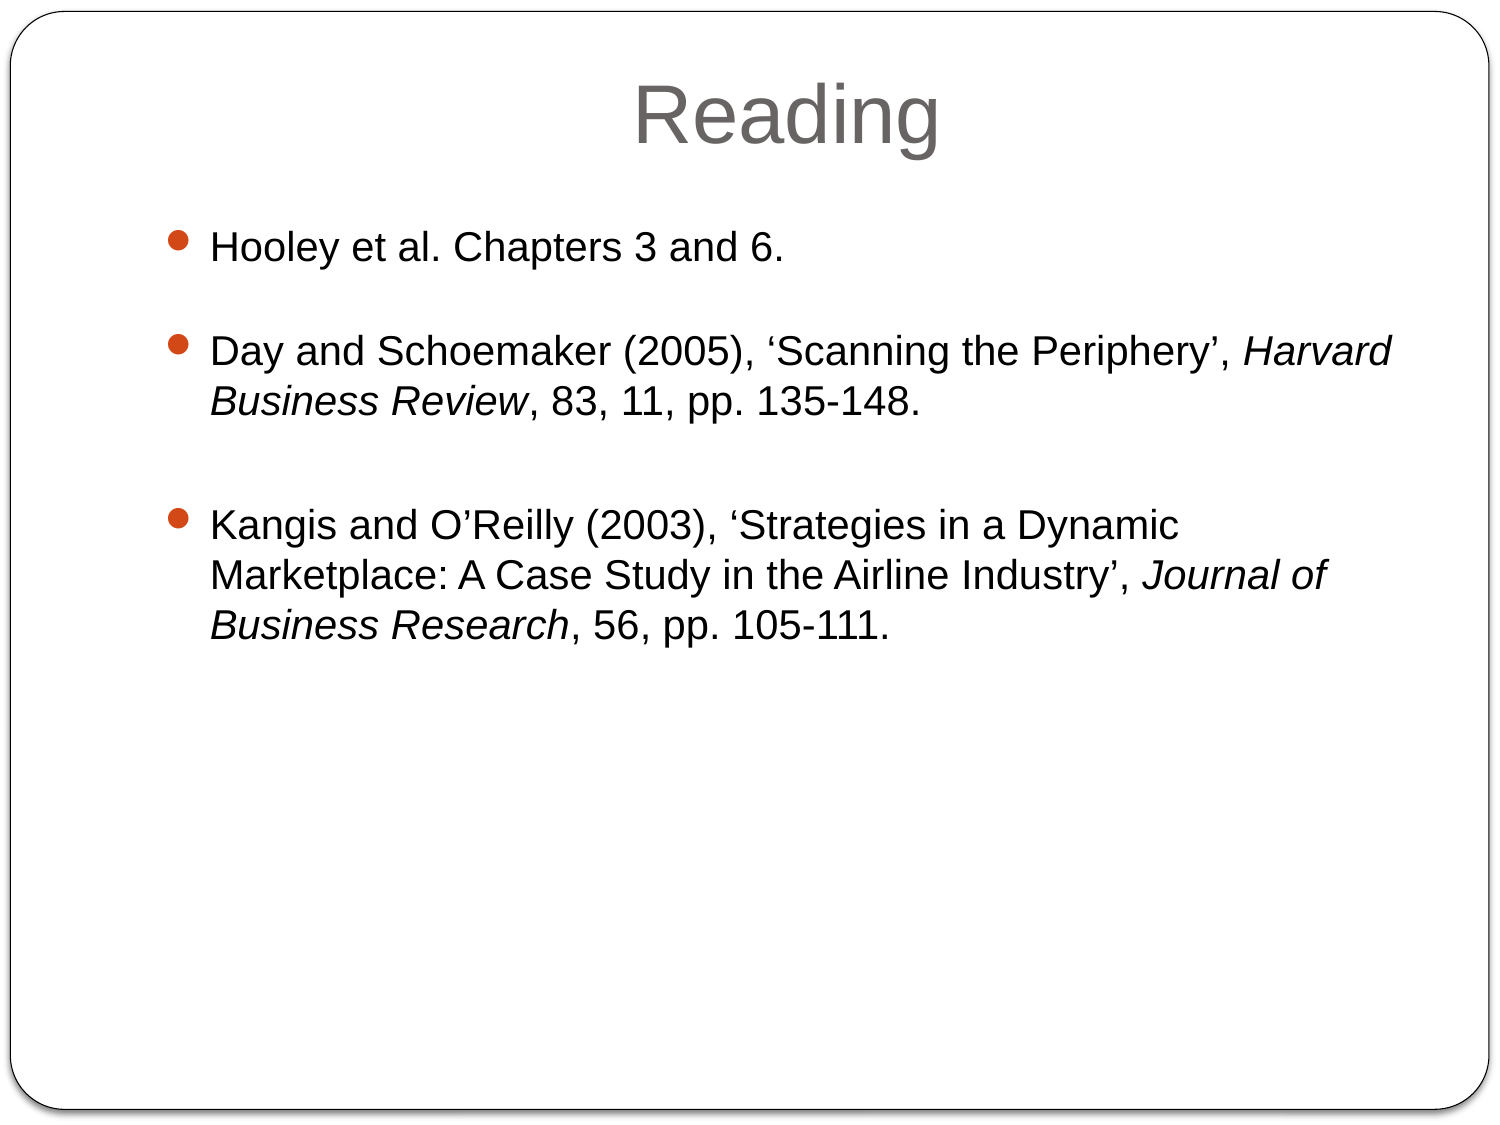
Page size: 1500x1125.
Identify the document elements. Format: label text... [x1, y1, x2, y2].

title Reading [149, 44, 1426, 176]
list Hooley et al. Chapters 3 and 6. Day and Schoemaker (2005), ‘Scanning the Periphery’, Harvard Business Review, 83, 11, pp. 135-148. Kangis and O’Reilly (2003), ‘Strategies in a Dynamic Marketplace: A Case Study in the Airline Industry’, Journal of Business Research, 56, pp. 105-111. [149, 212, 1426, 988]
